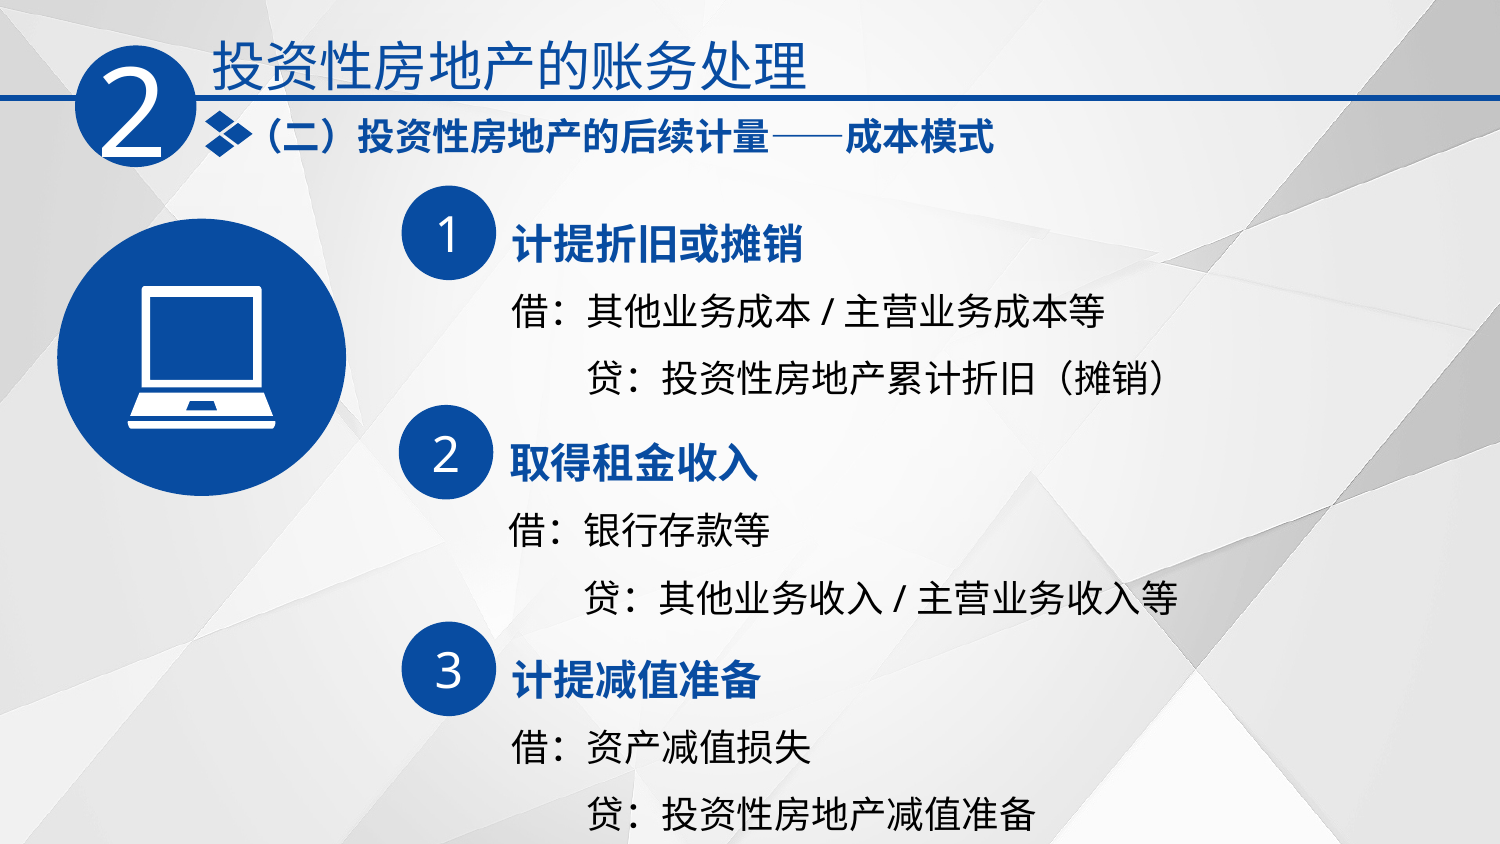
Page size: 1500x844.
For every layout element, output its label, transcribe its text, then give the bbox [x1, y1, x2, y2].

text_box （二）投资性房地产的后续计量——成本模式 [233, 107, 1008, 164]
text_box [75, 74, 84, 97]
text_box [75, 107, 84, 138]
text_box 3 [401, 621, 497, 717]
text_box 计提折旧或摊销 [497, 185, 1488, 276]
text_box 计提减值准备 [497, 621, 1488, 712]
text_box 投资性房地产的账务处理 [198, 37, 891, 92]
text_box 2 [84, 107, 203, 171]
text_box 借：其他业务成本/主营业务成本等 贷：投资性房地产累计折旧（摊销） [497, 276, 1460, 404]
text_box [56, 218, 347, 497]
picture [0, 101, 1500, 844]
text_box 借：资产减值损失 贷：投资性房地产减值准备 [497, 712, 1460, 844]
picture [0, 0, 1500, 95]
text_box 1 [401, 185, 497, 281]
text_box 2 [398, 404, 494, 500]
text_box [205, 110, 233, 133]
text_box [223, 126, 233, 142]
text_box 借：银行存款等 贷：其他业务收入/主营业务收入等 [494, 495, 1457, 627]
text_box 取得租金收入 [494, 404, 1485, 495]
text_box [205, 135, 233, 158]
text_box 2 [84, 45, 203, 97]
